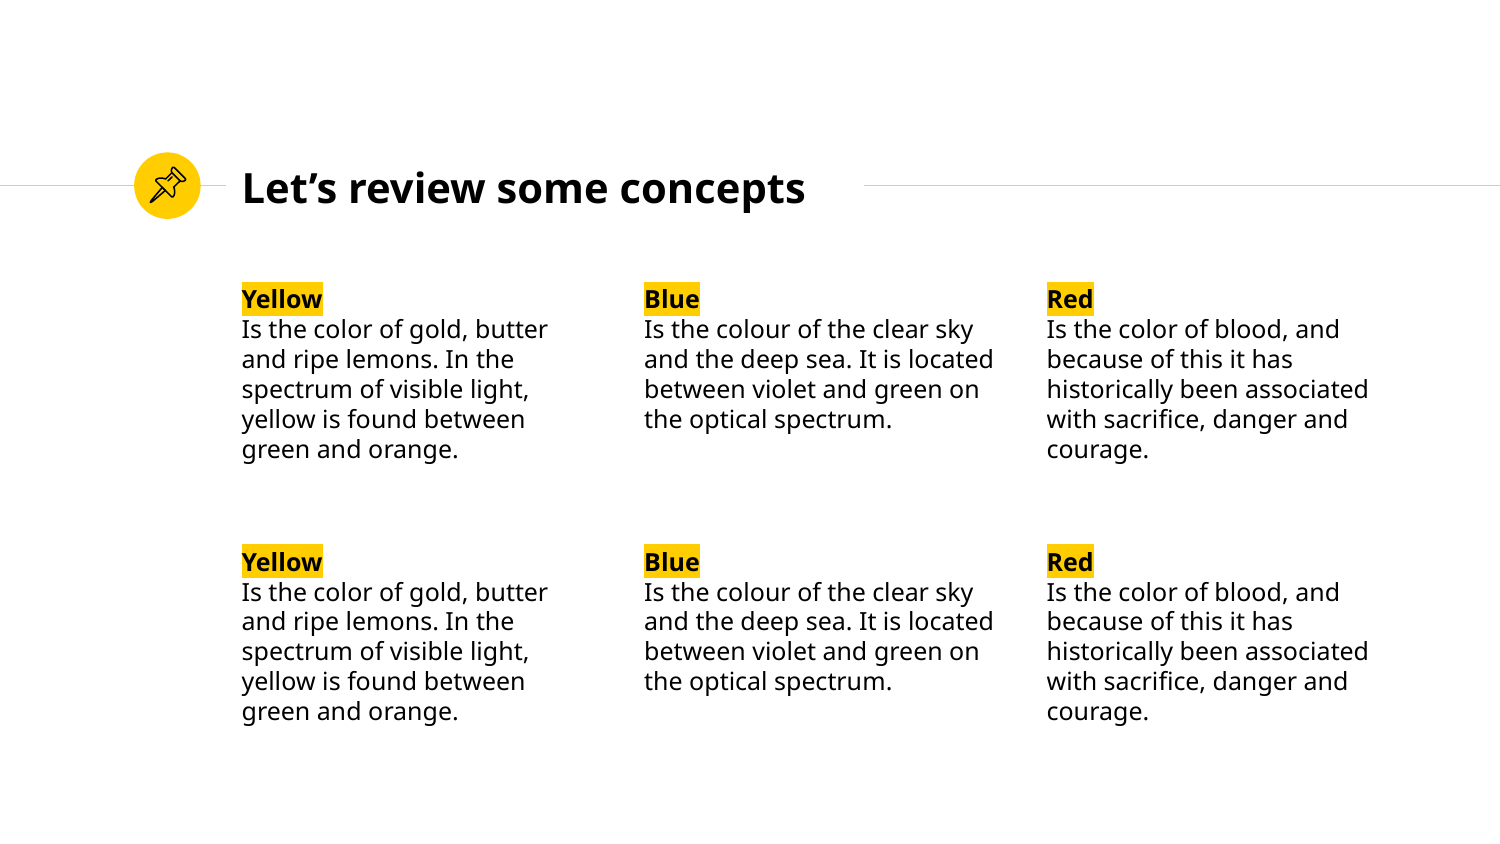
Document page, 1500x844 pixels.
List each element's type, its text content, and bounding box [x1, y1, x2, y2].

list Yellow Is the color of gold, butter and ripe lemons. In the spectrum of visible light, yellow is found between green and orange. [226, 531, 610, 730]
title Let’s review some concepts [226, 151, 863, 223]
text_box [150, 166, 186, 203]
list Red Is the color of blood, and because of this it has historically been associated with sacrifice, danger and courage. [1031, 268, 1415, 468]
list Red Is the color of blood, and because of this it has historically been associated with sacrifice, danger and courage. [1031, 531, 1415, 730]
list Yellow Is the color of gold, butter and ripe lemons. In the spectrum of visible light, yellow is found between green and orange. [226, 268, 610, 468]
list Blue Is the colour of the clear sky and the deep sea. It is located between violet and green on the optical spectrum. [629, 531, 1012, 730]
list Blue Is the colour of the clear sky and the deep sea. It is located between violet and green on the optical spectrum. [629, 268, 1012, 468]
